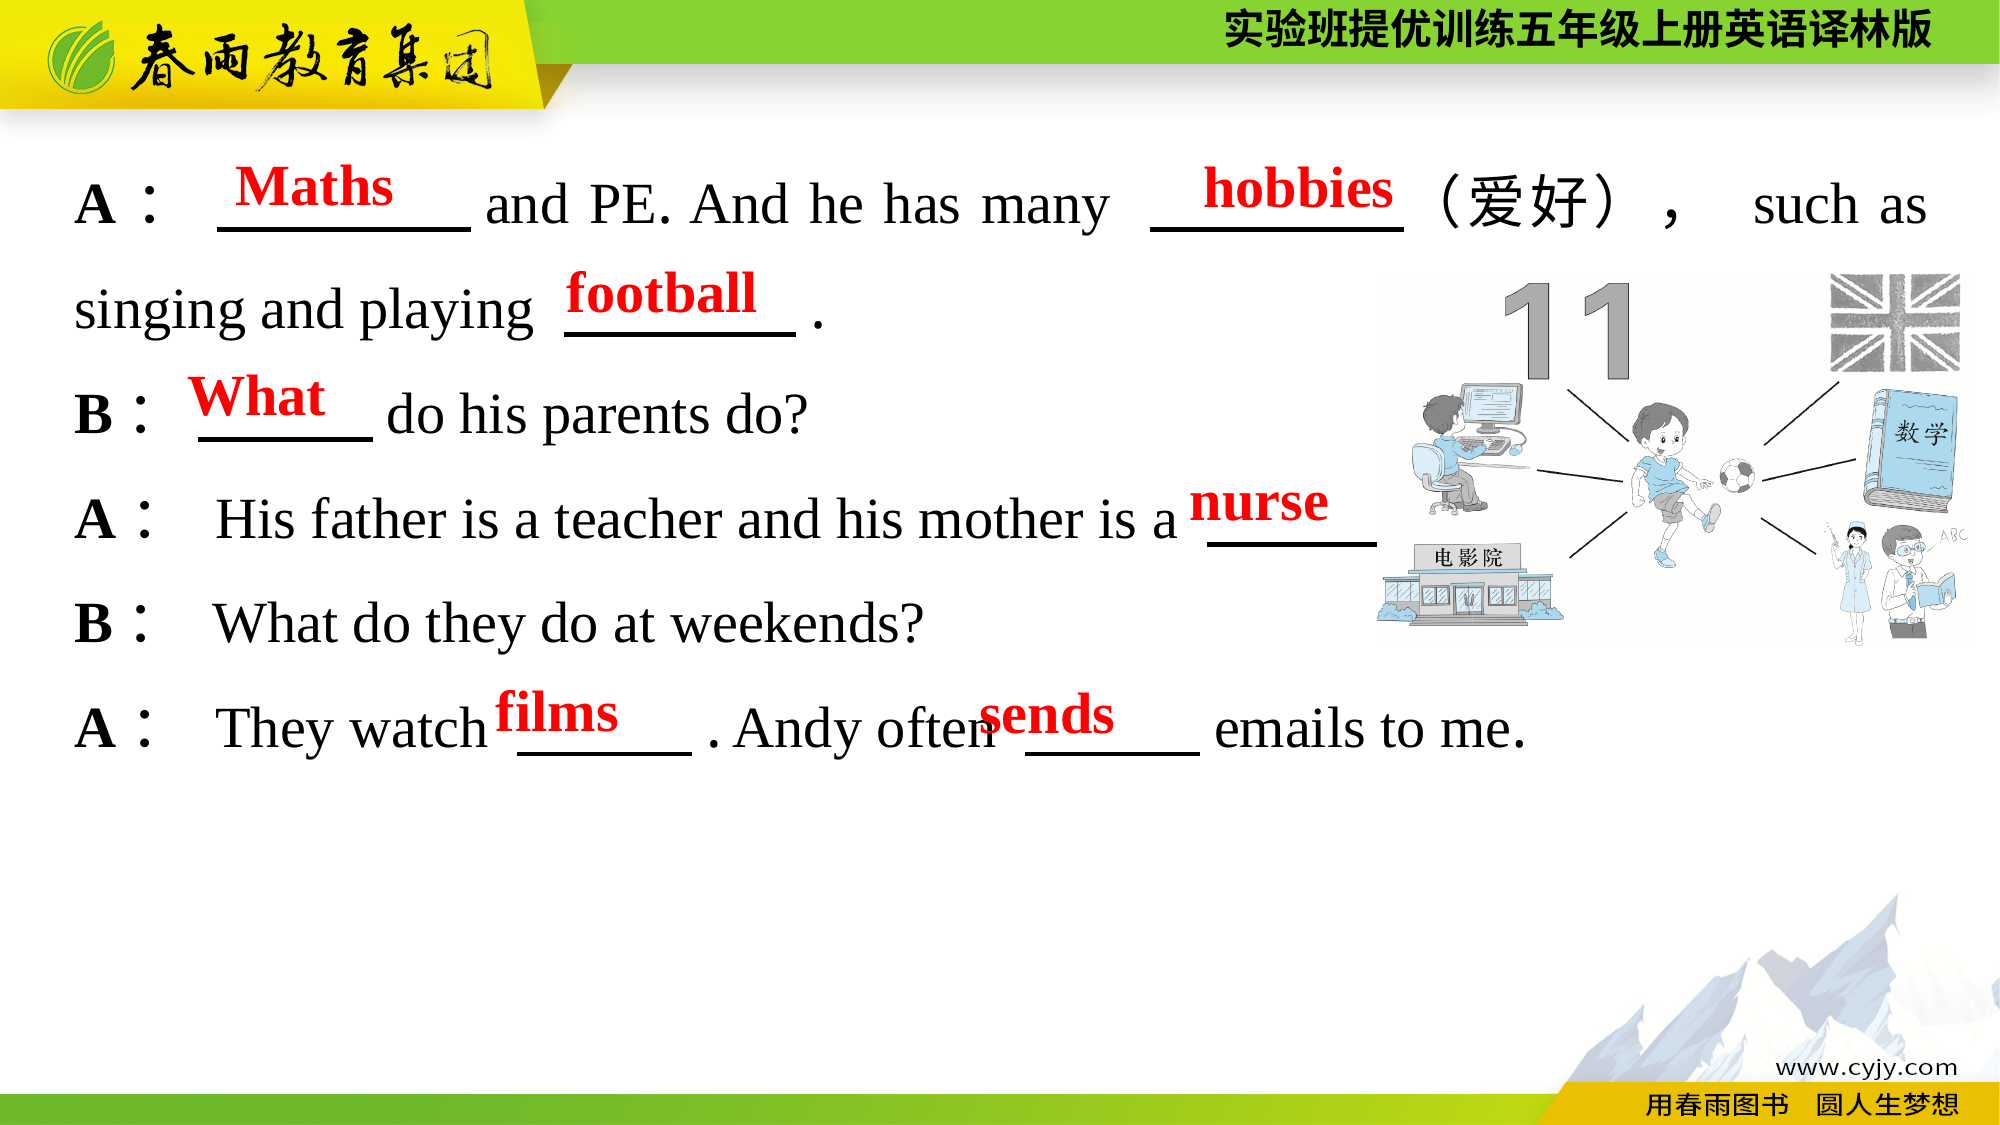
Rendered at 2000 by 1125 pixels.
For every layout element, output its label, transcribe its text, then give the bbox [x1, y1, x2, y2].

text_box football [551, 246, 774, 332]
text_box What [172, 349, 342, 435]
text_box films [480, 665, 634, 751]
picture [0, 0, 2000, 1125]
text_box sends [964, 667, 1131, 753]
list A： and PE. And he has many （爱好）， such as singing and playing . B： do his parents do? A： His father is a teacher and his mother is a . B： What do they do at weekends? A： They watch . Andy often emails to me. [59, 122, 1944, 774]
text_box hobbies [1188, 141, 1410, 227]
text_box nurse [1175, 454, 1345, 540]
text_box Maths [221, 140, 410, 225]
